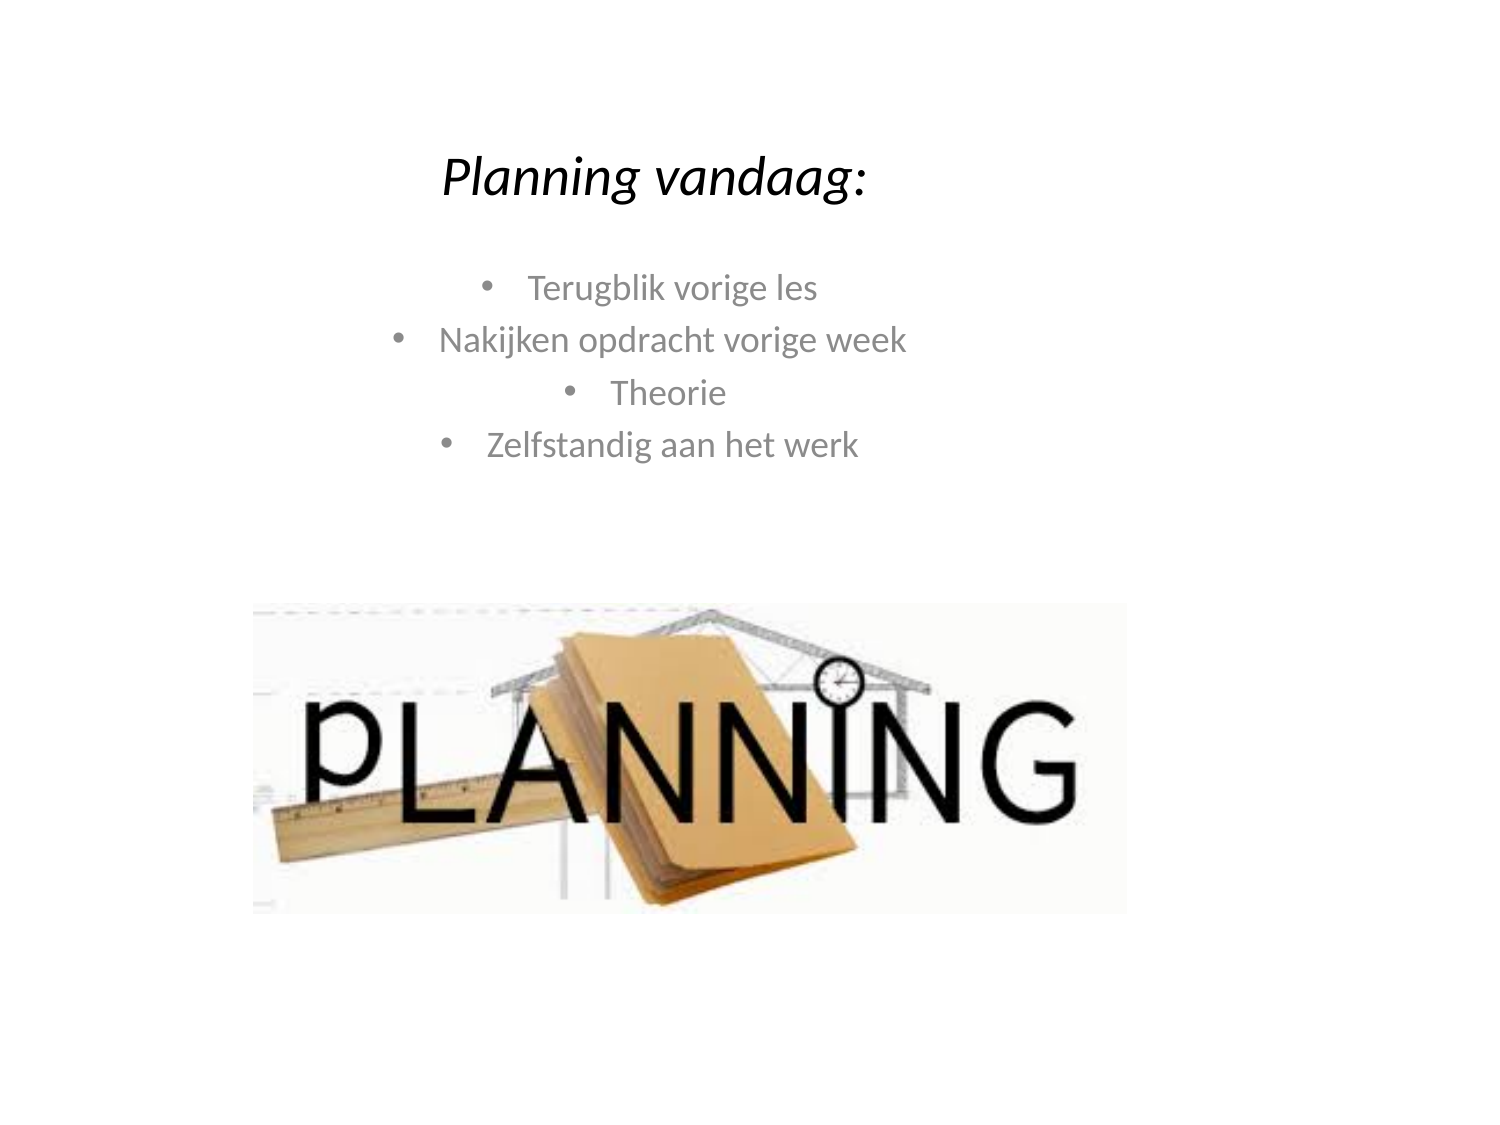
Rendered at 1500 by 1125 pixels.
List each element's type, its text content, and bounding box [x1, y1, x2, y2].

subtitle Terugblik vorige les Nakijken opdracht vorige week Theorie Zelfstandig aan het werk [64, 255, 1235, 882]
title Planning vandaag: [112, 101, 1199, 244]
picture [253, 603, 1127, 914]
